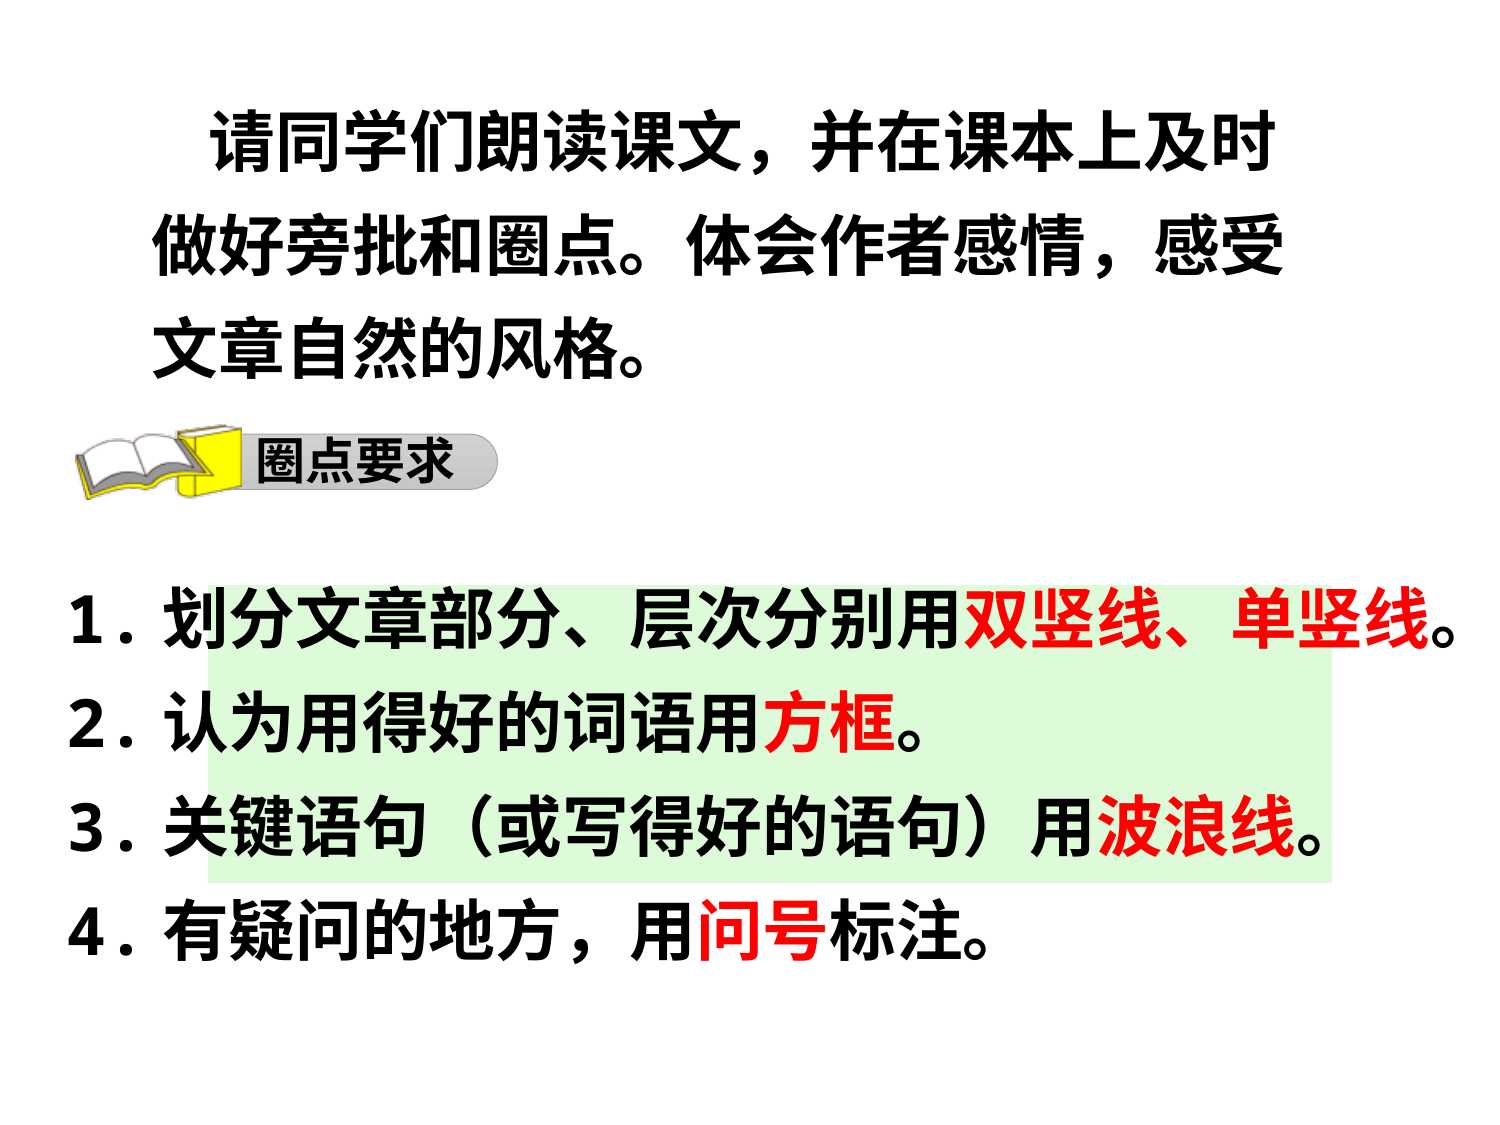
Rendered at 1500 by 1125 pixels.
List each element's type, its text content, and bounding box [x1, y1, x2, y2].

text_box 1.划分文章部分、层次分别用双竖线、单竖线。 2.认为用得好的词语用方框。 3.关键语句（或写得好的语句）用波浪线。 4.有疑问的地方，用问号标注。 [51, 545, 1500, 977]
text_box 请同学们朗读课文，并在课本上及时做好旁批和圈点。体会作者感情，感受文章自然的风格。 [137, 68, 1314, 395]
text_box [63, 417, 498, 500]
